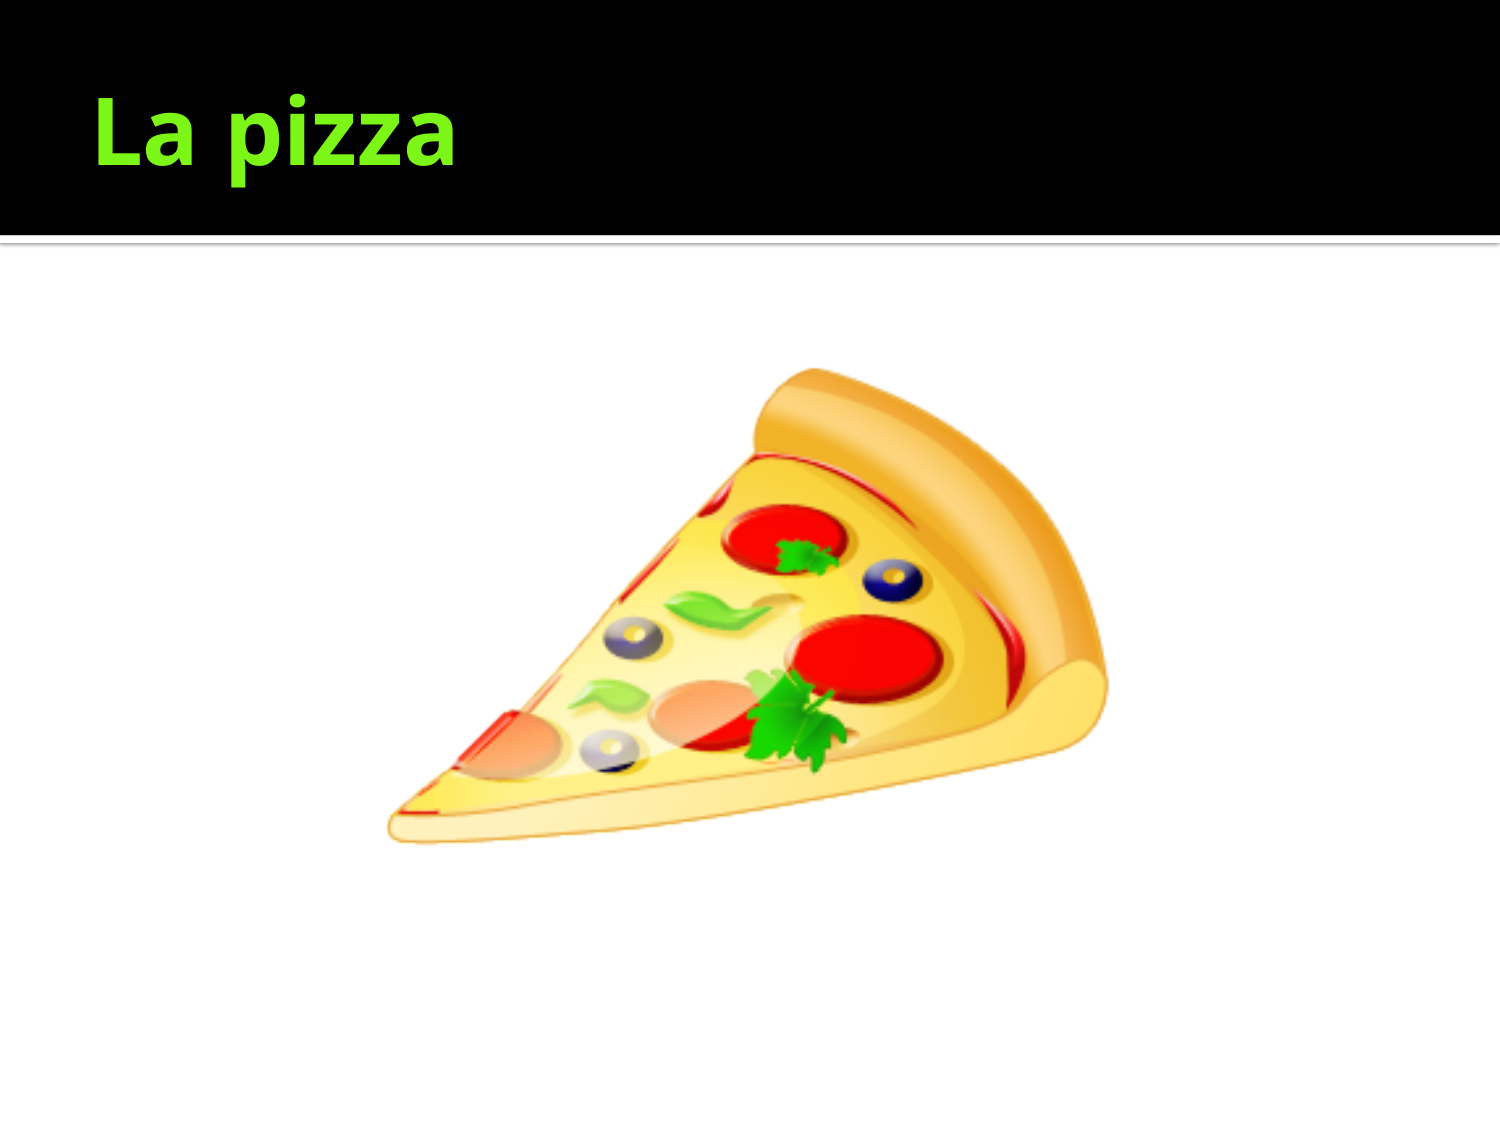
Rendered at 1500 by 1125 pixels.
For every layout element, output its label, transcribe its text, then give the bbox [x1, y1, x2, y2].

picture [364, 303, 1120, 1059]
title La pizza [75, 25, 1425, 231]
